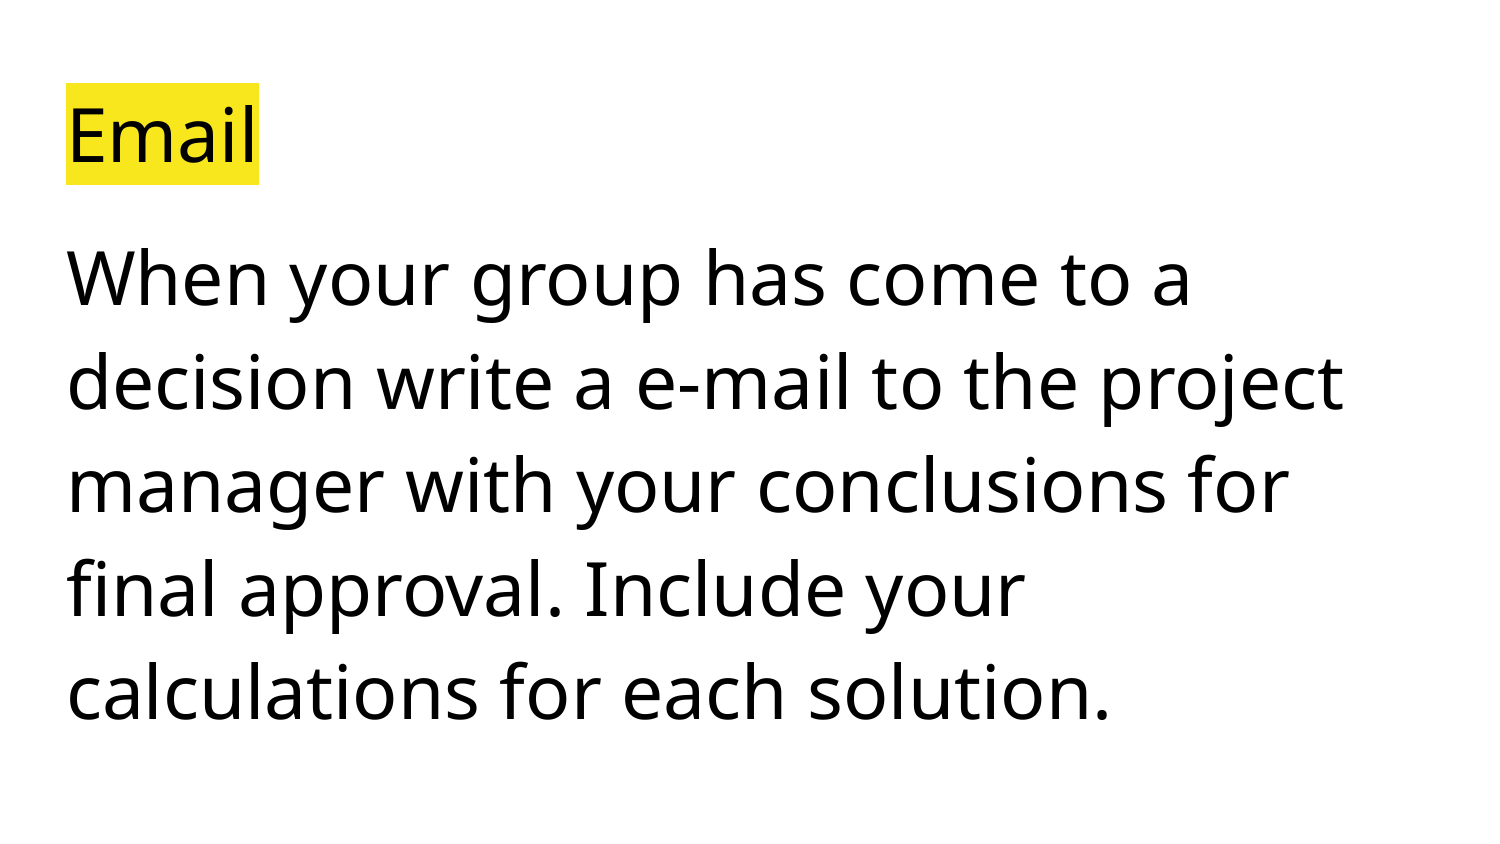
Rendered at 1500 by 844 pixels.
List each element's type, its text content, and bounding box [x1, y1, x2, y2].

title Email [51, 72, 1449, 167]
list When your group has come to a decision write a e-mail to the project manager with your conclusions for final approval. Include your calculations for each solution. [51, 202, 1438, 750]
